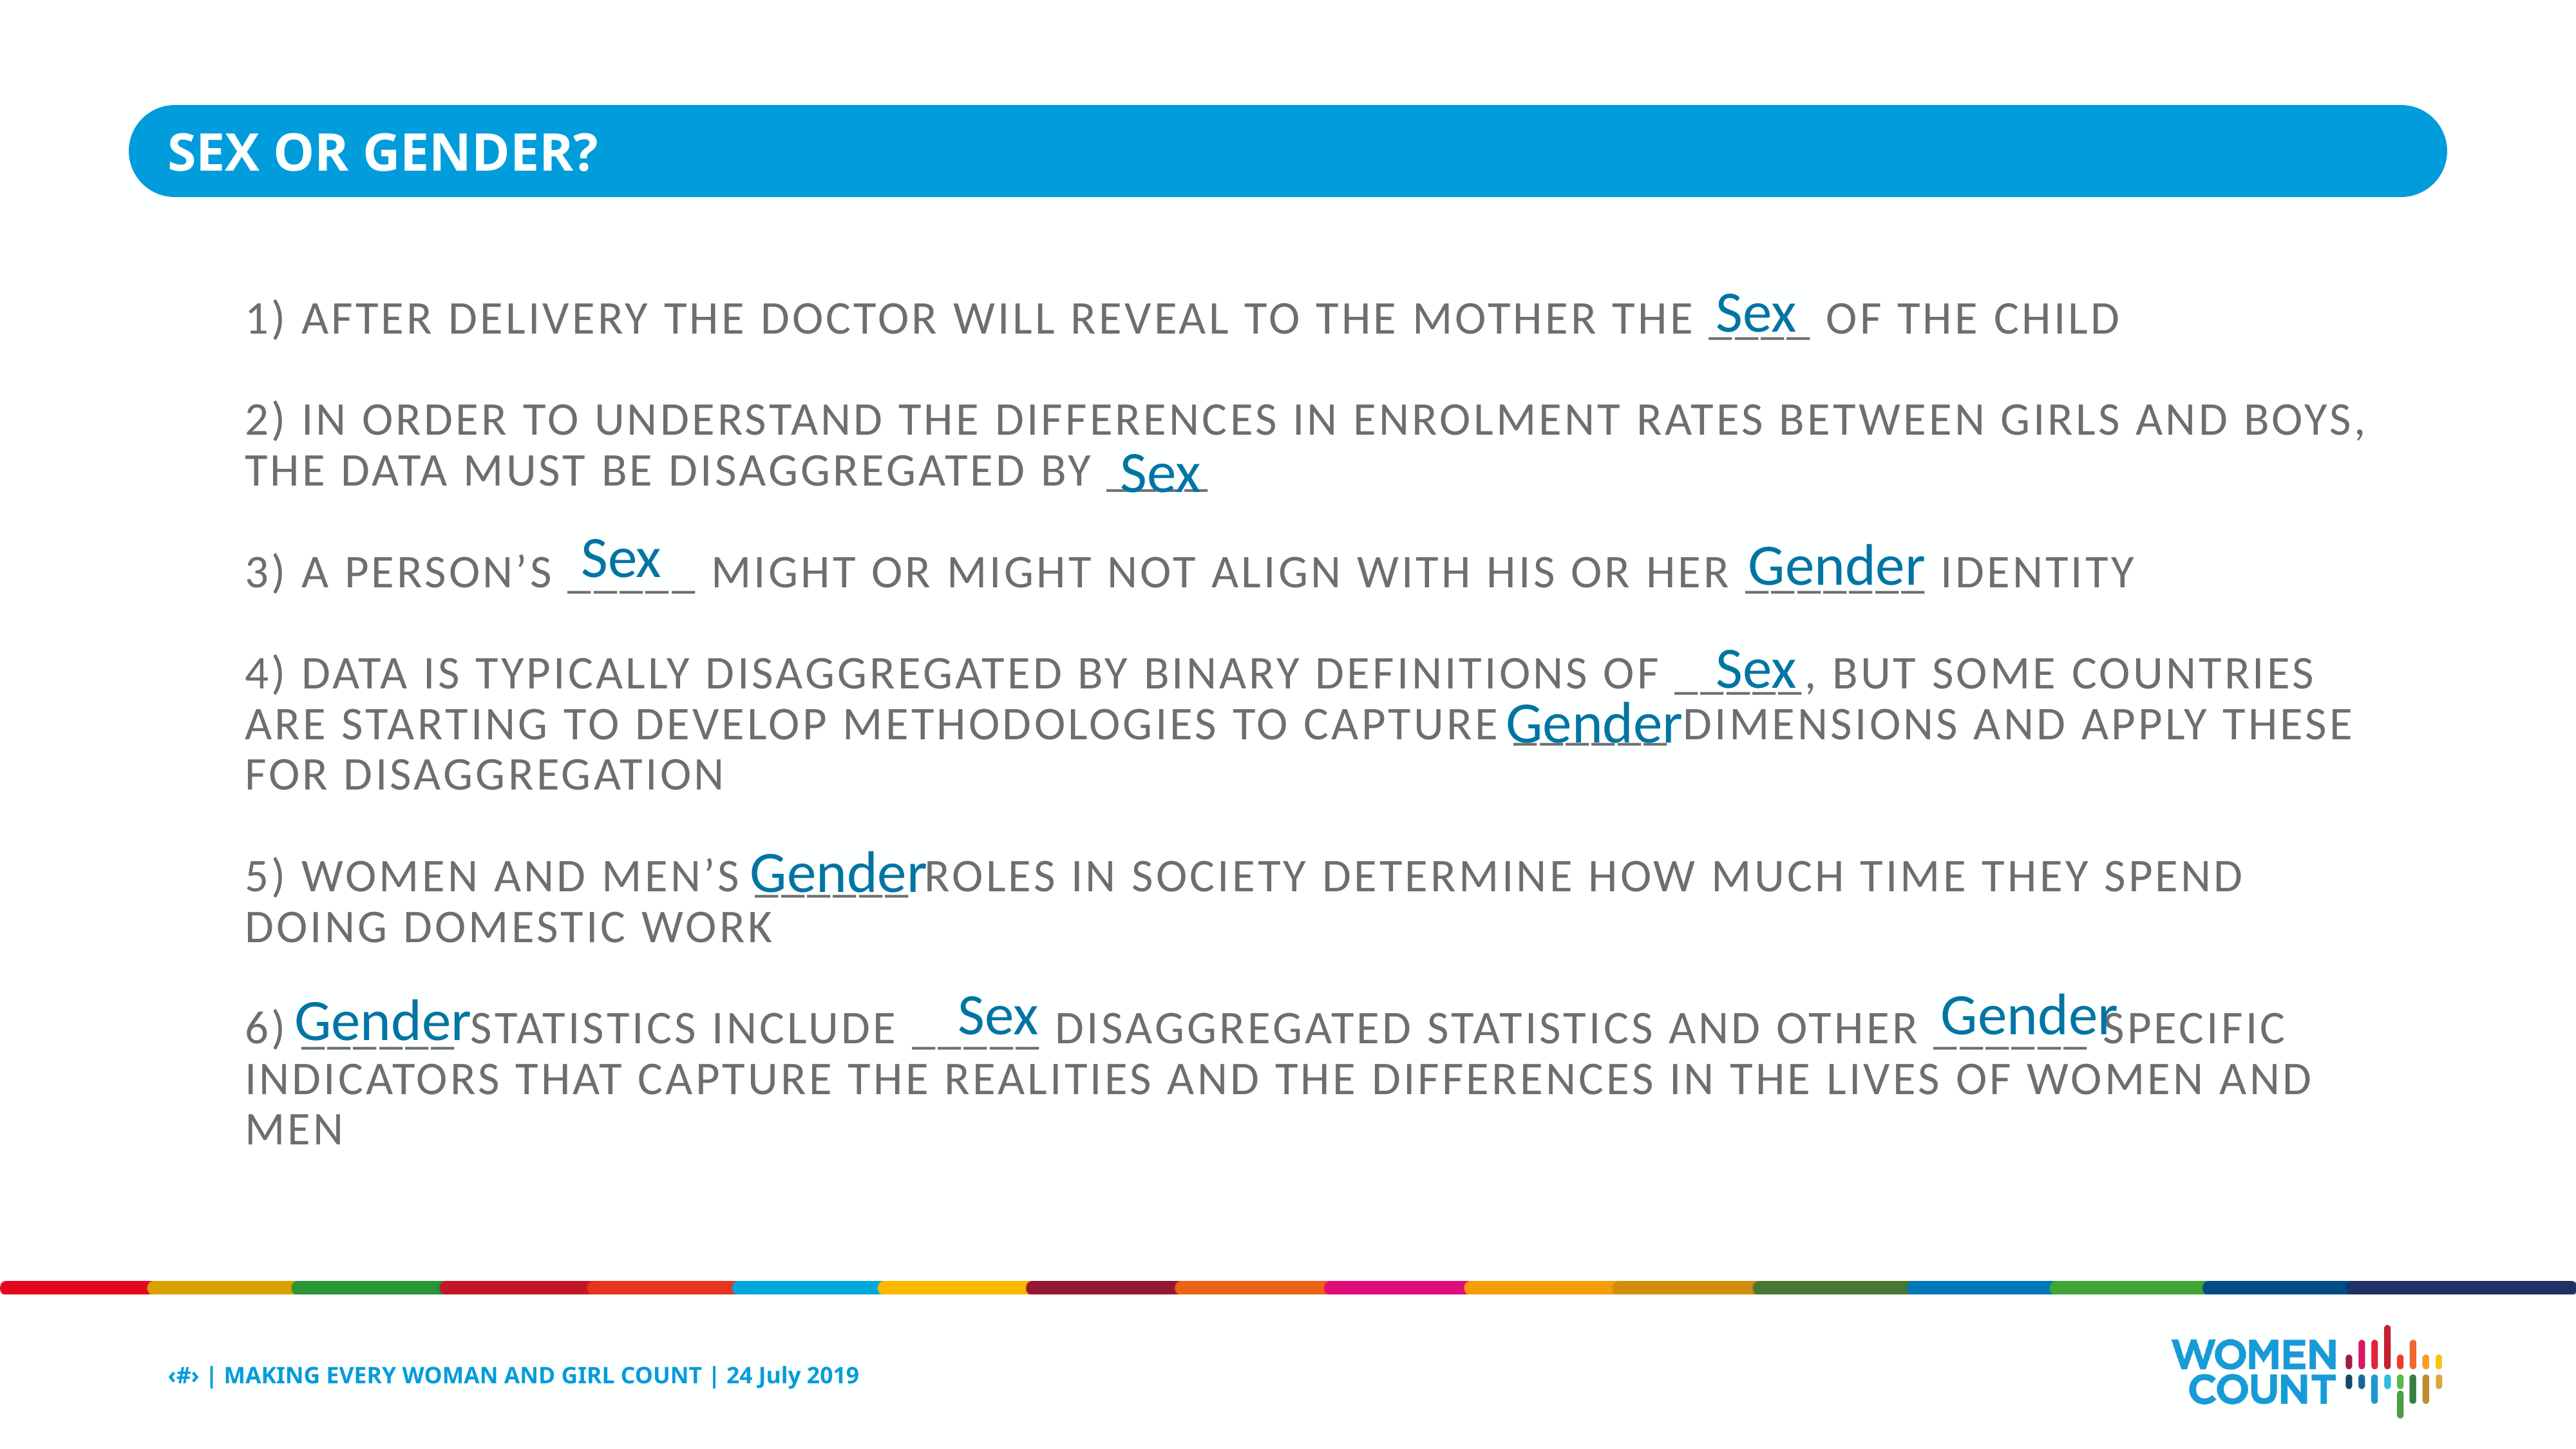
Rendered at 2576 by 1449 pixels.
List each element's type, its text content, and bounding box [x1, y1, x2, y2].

text_box Gender [285, 976, 488, 1057]
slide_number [167, 1360, 1542, 1388]
text_box Sex [1706, 268, 1835, 348]
text_box Sex [948, 971, 1077, 1052]
text_box Gender [1739, 521, 1941, 601]
text_box Sex [1110, 429, 1240, 509]
text_box Gender [1931, 971, 2134, 1052]
text_box Gender [1496, 679, 1699, 759]
text_box Sex [571, 513, 701, 594]
text_box Gender [740, 829, 943, 909]
text_box 1) After delivery the doctor will reveal to the mother the ____ of the child 2) In order to understand the differences in enrolment rates between girls and boys, the data must be disaggregated by ____ 3) A person’s _____ might or might not align with his or her _______ identity 4) Data is typically disaggregated by binary definitions of _____, but some countries are starting to develop methodologies to capture ______ dimensions and apply these for disaggregation 5) Women and men’s ______ roles in society determine how much time they spend doing domestic work 6) ______ statistics include _____ disaggregated statistics and other ______ specific indicators that capture the realities and the differences in the lives of women and men [225, 182, 2412, 1211]
list SEX OR GENDER? [167, 119, 2411, 182]
text_box Sex [1706, 625, 1835, 705]
